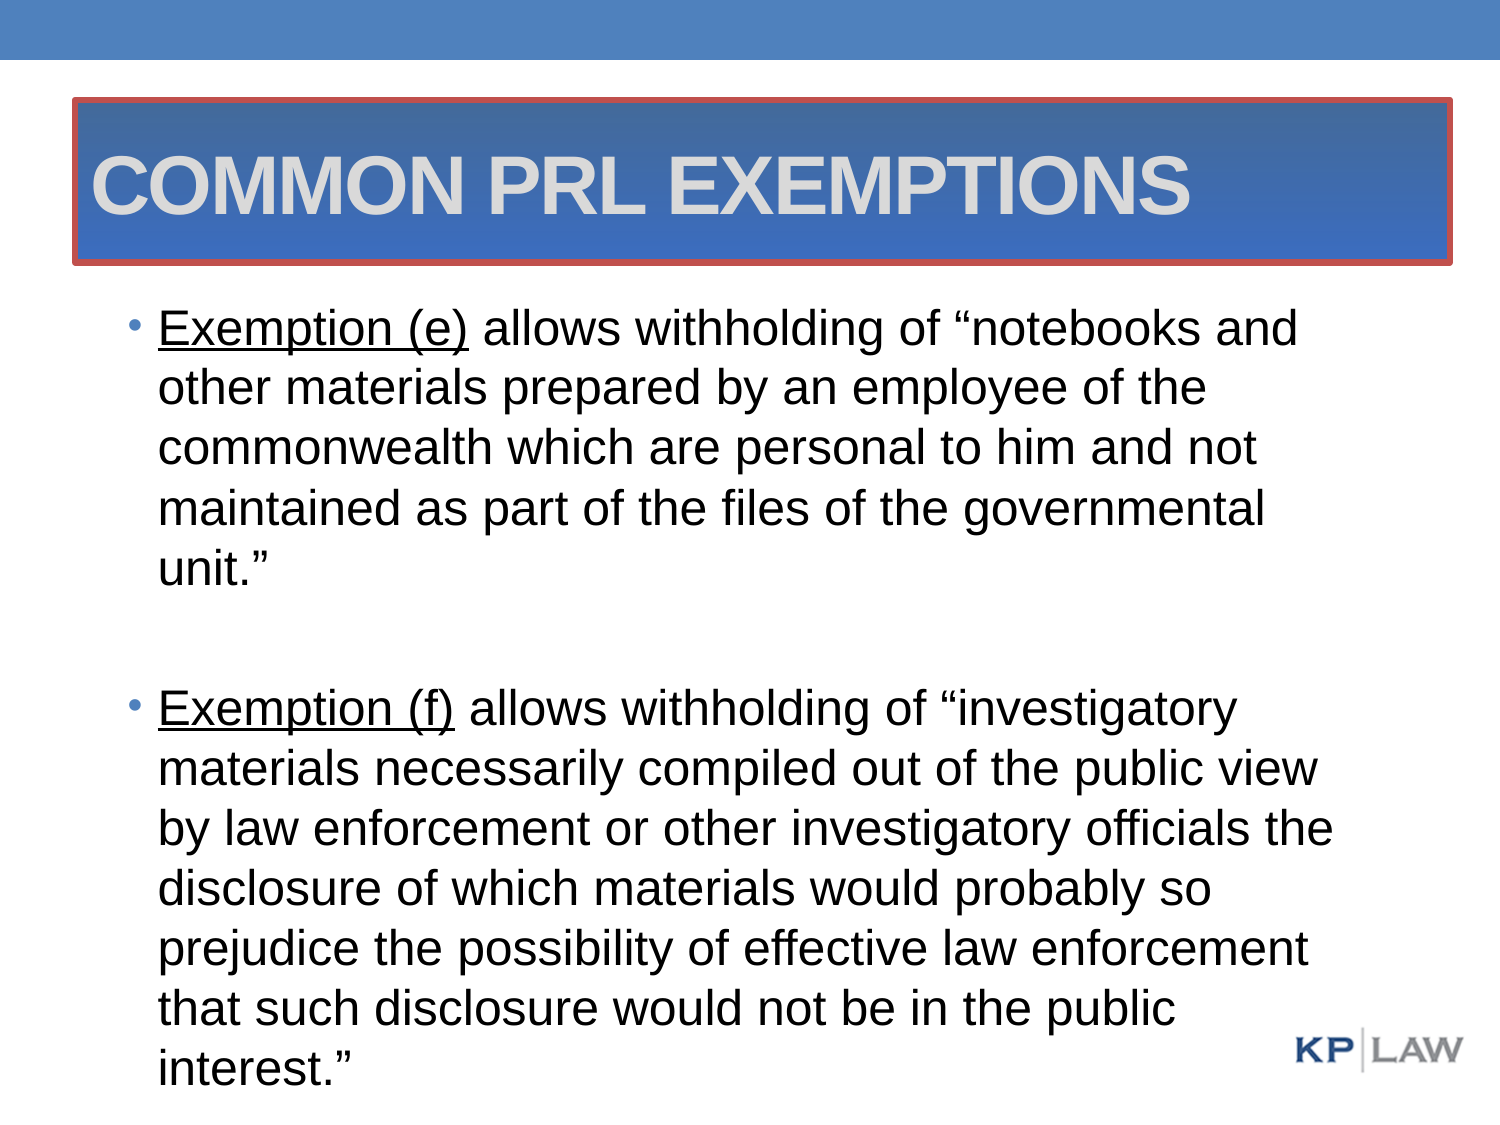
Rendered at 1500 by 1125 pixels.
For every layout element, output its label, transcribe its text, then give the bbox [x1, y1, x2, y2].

picture [1287, 1024, 1474, 1076]
text_box Common PRL exemptions [75, 99, 1450, 263]
list Exemption (e) allows withholding of “notebooks and other materials prepared by an employee of the commonwealth which are personal to him and not maintained as part of the files of the governmental unit.” Exemption (f) allows withholding of “investigatory materials necessarily compiled out of the public view by law enforcement or other investigatory officials the disclosure of which materials would probably so prejudice the possibility of effective law enforcement that such disclosure would not be in the public interest.” [112, 287, 1400, 1125]
